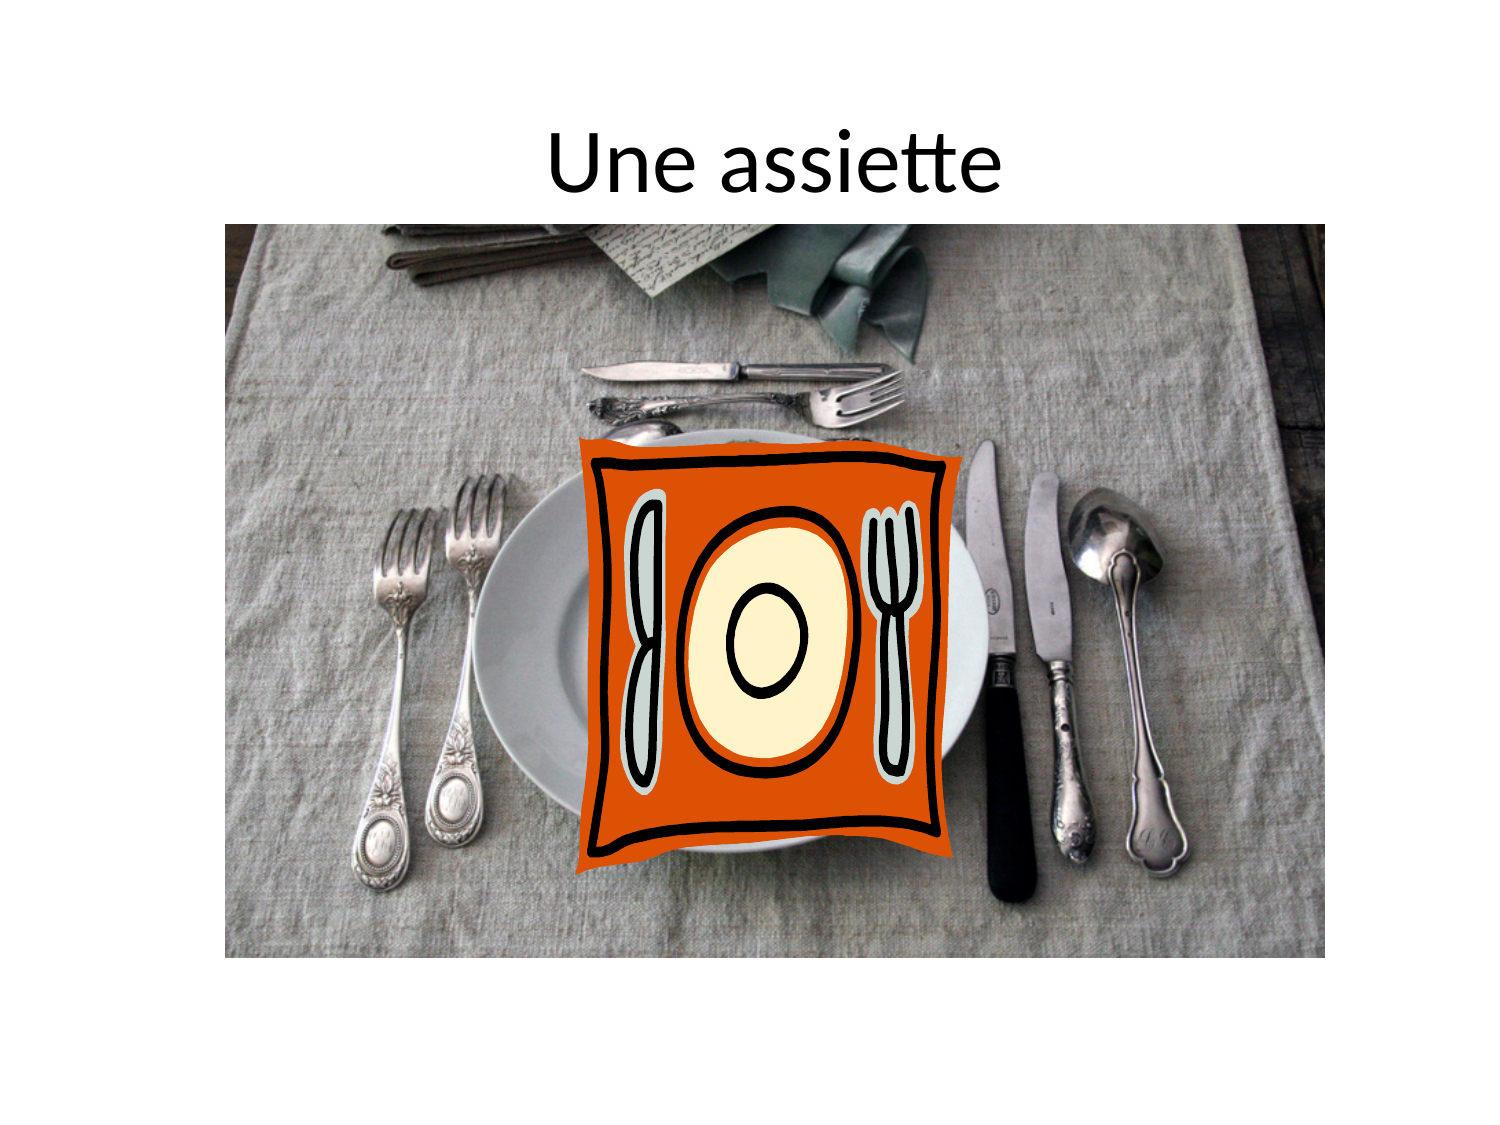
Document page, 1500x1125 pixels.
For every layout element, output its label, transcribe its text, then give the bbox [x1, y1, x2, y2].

picture [224, 224, 1326, 959]
title Une assiette [137, 62, 1413, 250]
